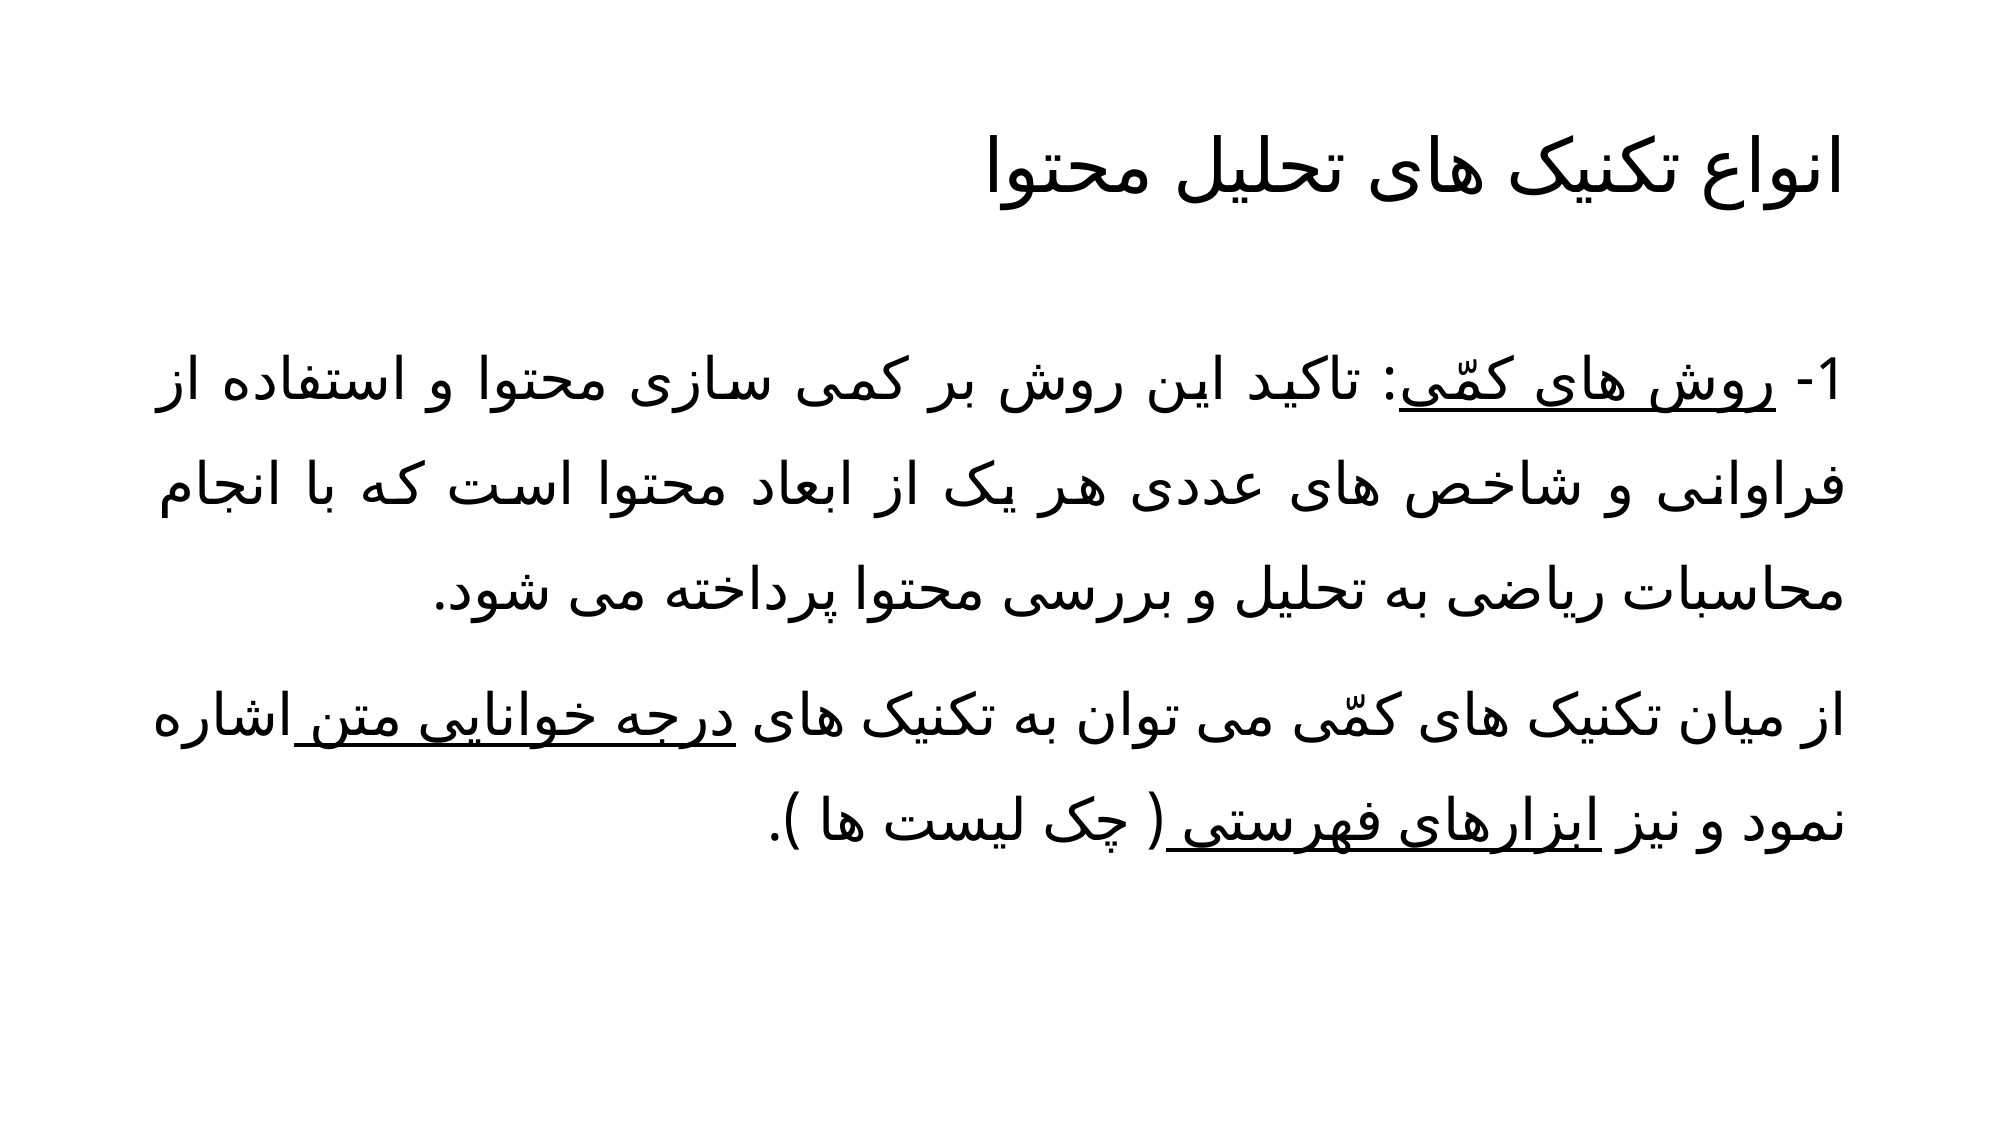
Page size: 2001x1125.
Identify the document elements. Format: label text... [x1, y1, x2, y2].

list 1- روش های کمّی: تاکید این روش بر کمی سازی محتوا و استفاده از فراوانی و شاخص های عددی هر یک از ابعاد محتوا است که با انجام محاسبات ریاضی به تحلیل و بررسی محتوا پرداخته می شود. از میان تکنیک های کمّی می توان به تکنیک های درجه خوانایی متن اشاره نمود و نیز ابزارهای فهرستی ( چک لیست ها ). [137, 299, 1863, 1014]
title انواع تکنیک های تحلیل محتوا [137, 59, 1863, 278]
